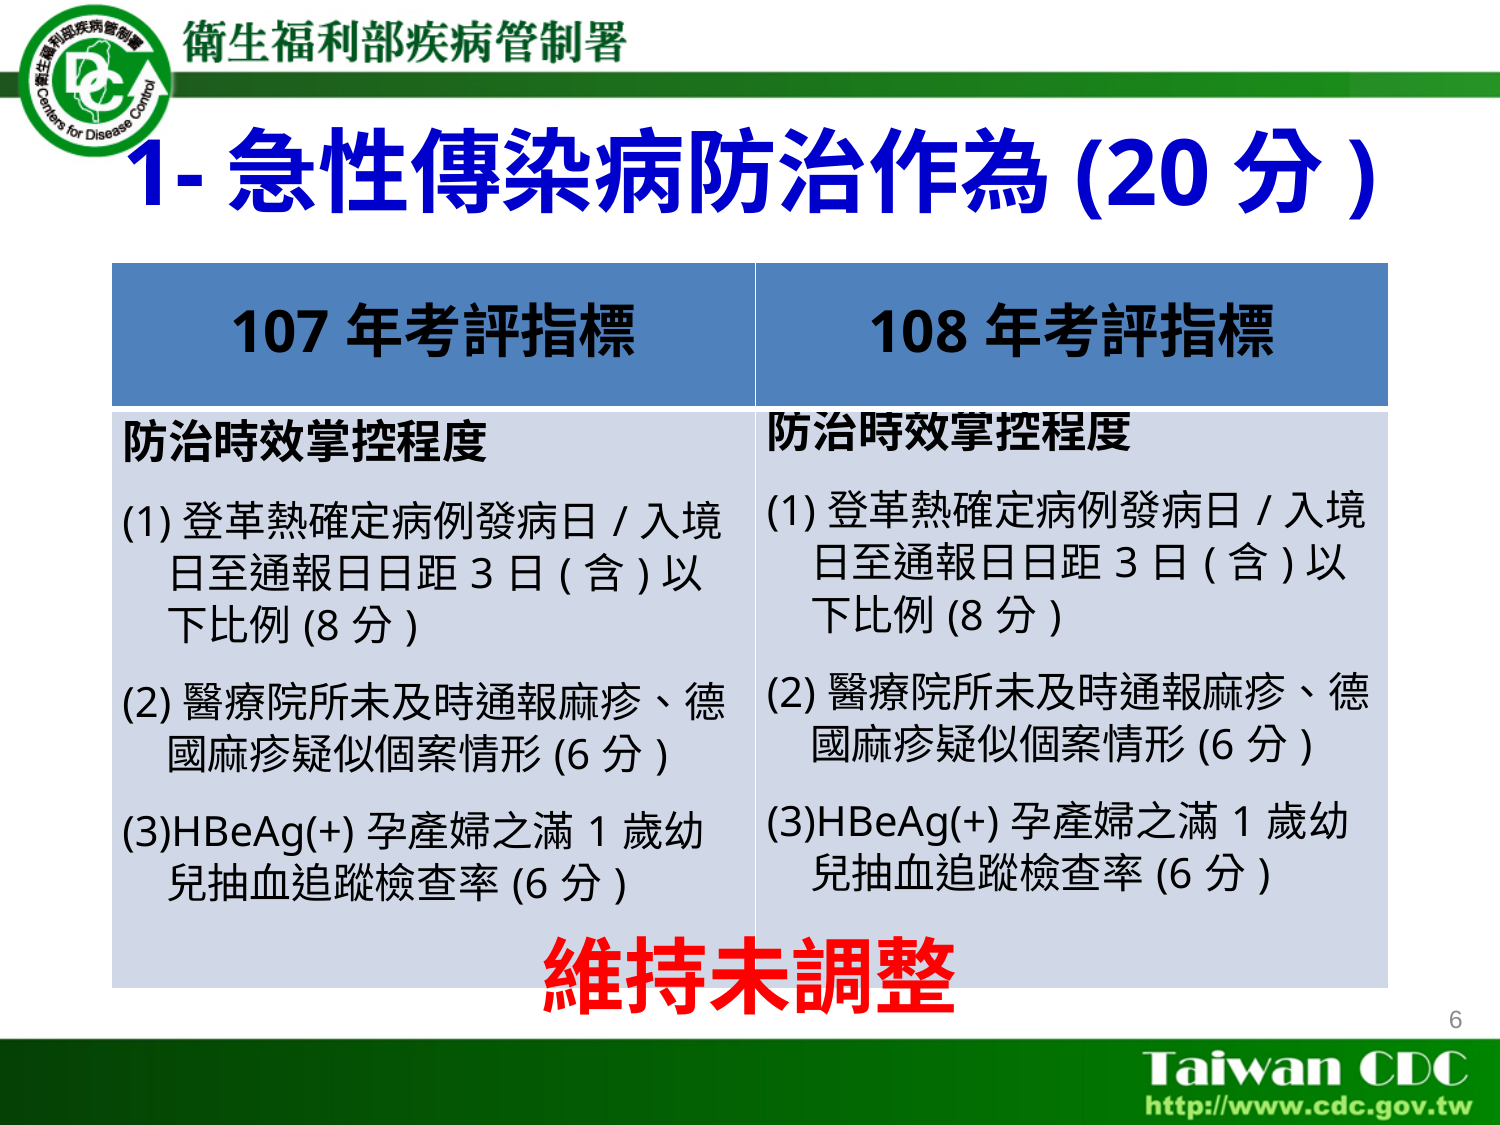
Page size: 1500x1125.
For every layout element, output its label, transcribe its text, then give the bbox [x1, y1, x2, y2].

picture [0, 263, 1500, 1125]
title 1-急性傳染病防治作為(20分) [0, 75, 1500, 263]
table_header 107年考評指標 [112, 263, 755, 406]
table_header 108年考評指標 [756, 263, 1388, 406]
text_box 維持未調整 [526, 916, 974, 1032]
table_cell 防治時效掌控程度 (1)登革熱確定病例發病日/入境日至通報日日距3日(含)以下比例(8分) (2)醫療院所未及時通報麻疹、德國麻疹疑似個案情形(6分) (3)HBeAg(+)孕產婦之滿1歲幼兒抽血追蹤檢查率(6分) [112, 412, 755, 988]
table_cell 防治時效掌控程度 (1)登革熱確定病例發病日/入境日至通報日日距3日(含)以下比例(8分) (2)醫療院所未及時通報麻疹、德國麻疹疑似個案情形(6分) (3)HBeAg(+)孕產婦之滿1歲幼兒抽血追蹤檢查率(6分) [756, 412, 1388, 988]
slide_number 6 [1128, 988, 1478, 1049]
picture [0, 0, 1500, 75]
